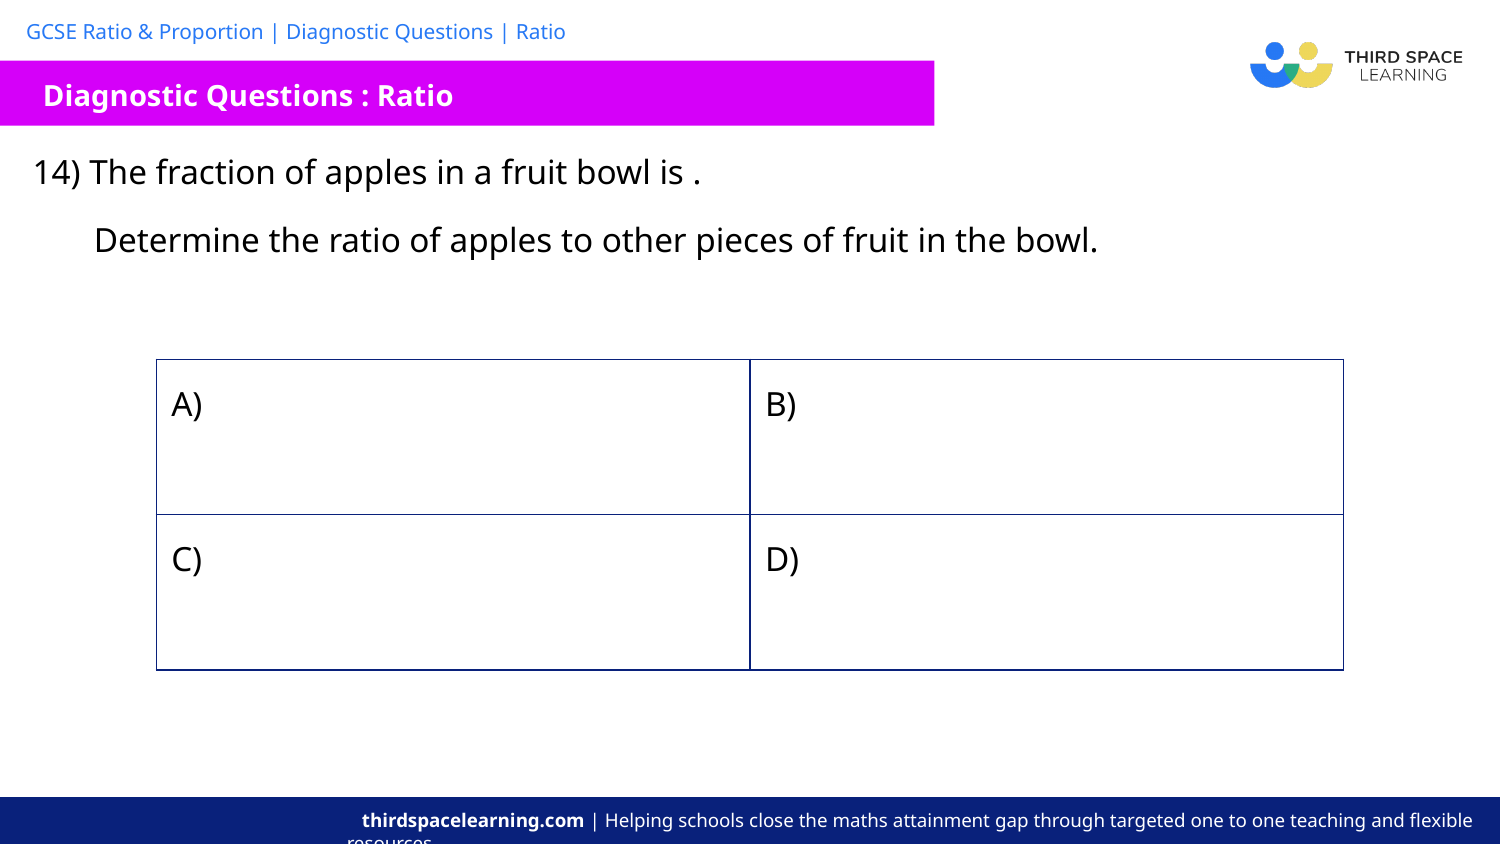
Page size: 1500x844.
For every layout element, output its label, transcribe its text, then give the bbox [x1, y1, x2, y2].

picture [1250, 33, 1465, 99]
text_box Diagnostic Questions : Ratio [27, 61, 778, 127]
